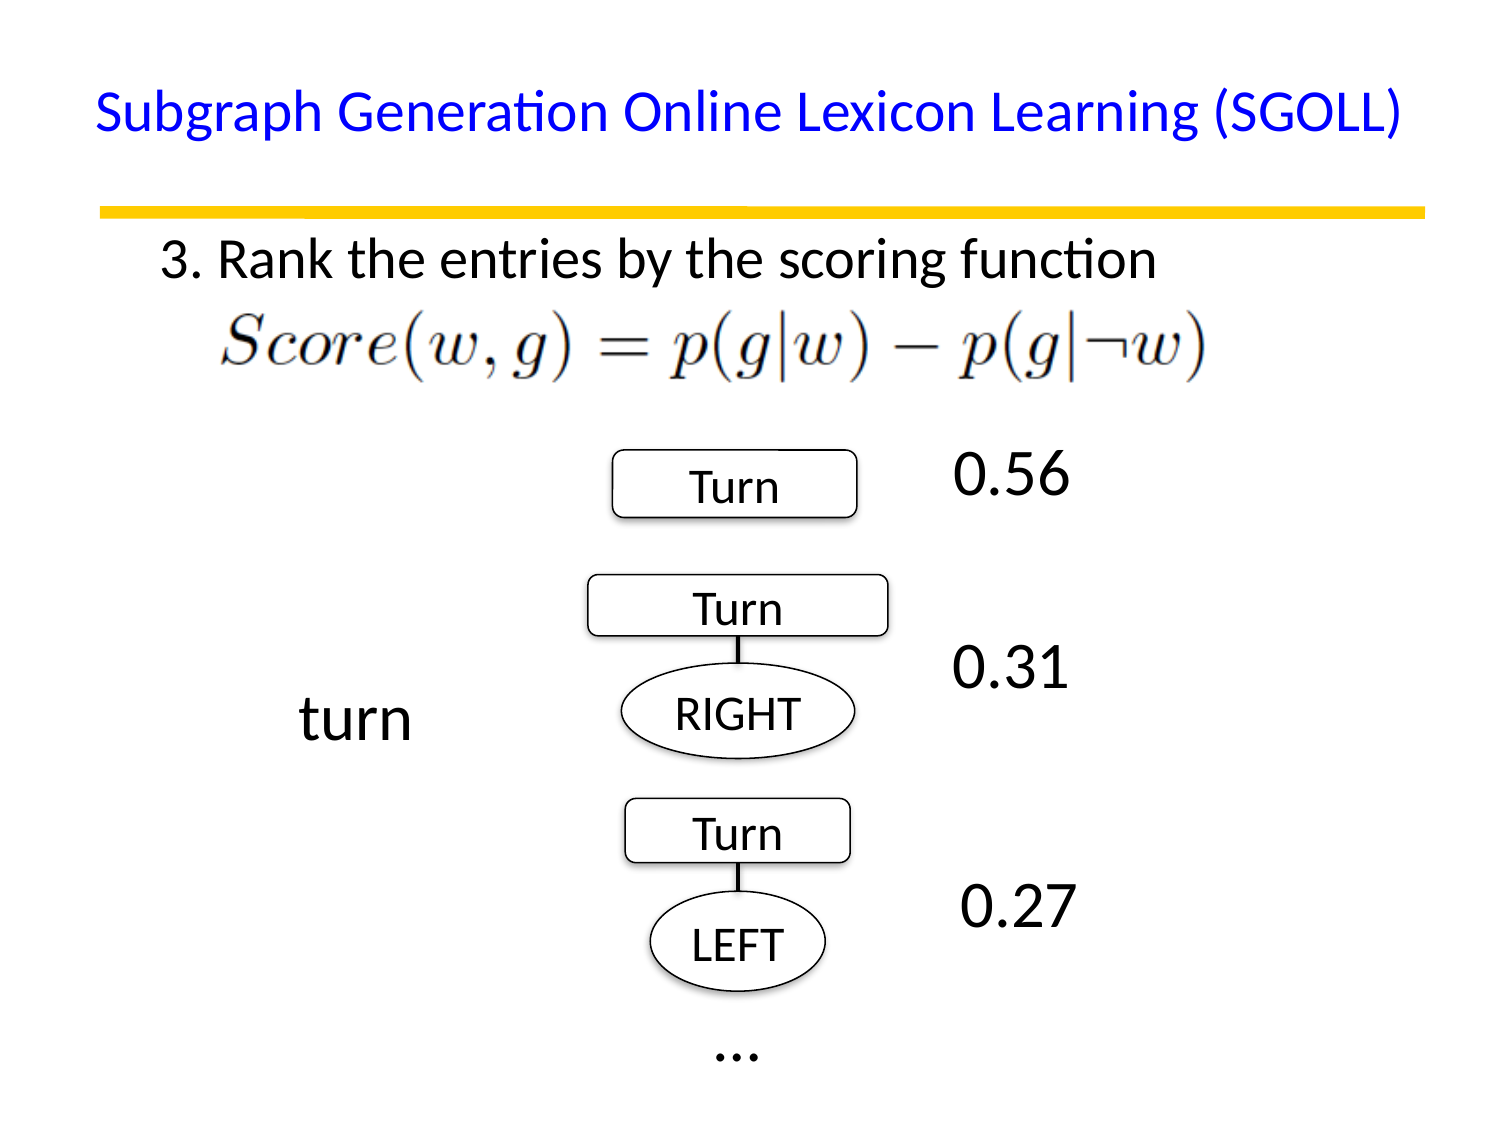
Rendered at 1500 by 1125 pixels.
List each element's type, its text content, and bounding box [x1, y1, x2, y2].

text_box turn [283, 666, 450, 762]
text_box 0.56 [938, 434, 1105, 517]
picture [174, 291, 1259, 426]
text_box Subgraph Generation Online Lexicon Learning (SGOLL) [74, 37, 1425, 179]
text_box 0.27 [946, 852, 1113, 948]
text_box 3. Rank the entries by the scoring function [145, 212, 1371, 298]
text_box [587, 574, 889, 759]
text_box … [699, 1001, 841, 1083]
text_box 0.31 [937, 614, 1105, 710]
text_box Turn [611, 449, 858, 519]
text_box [624, 798, 851, 992]
